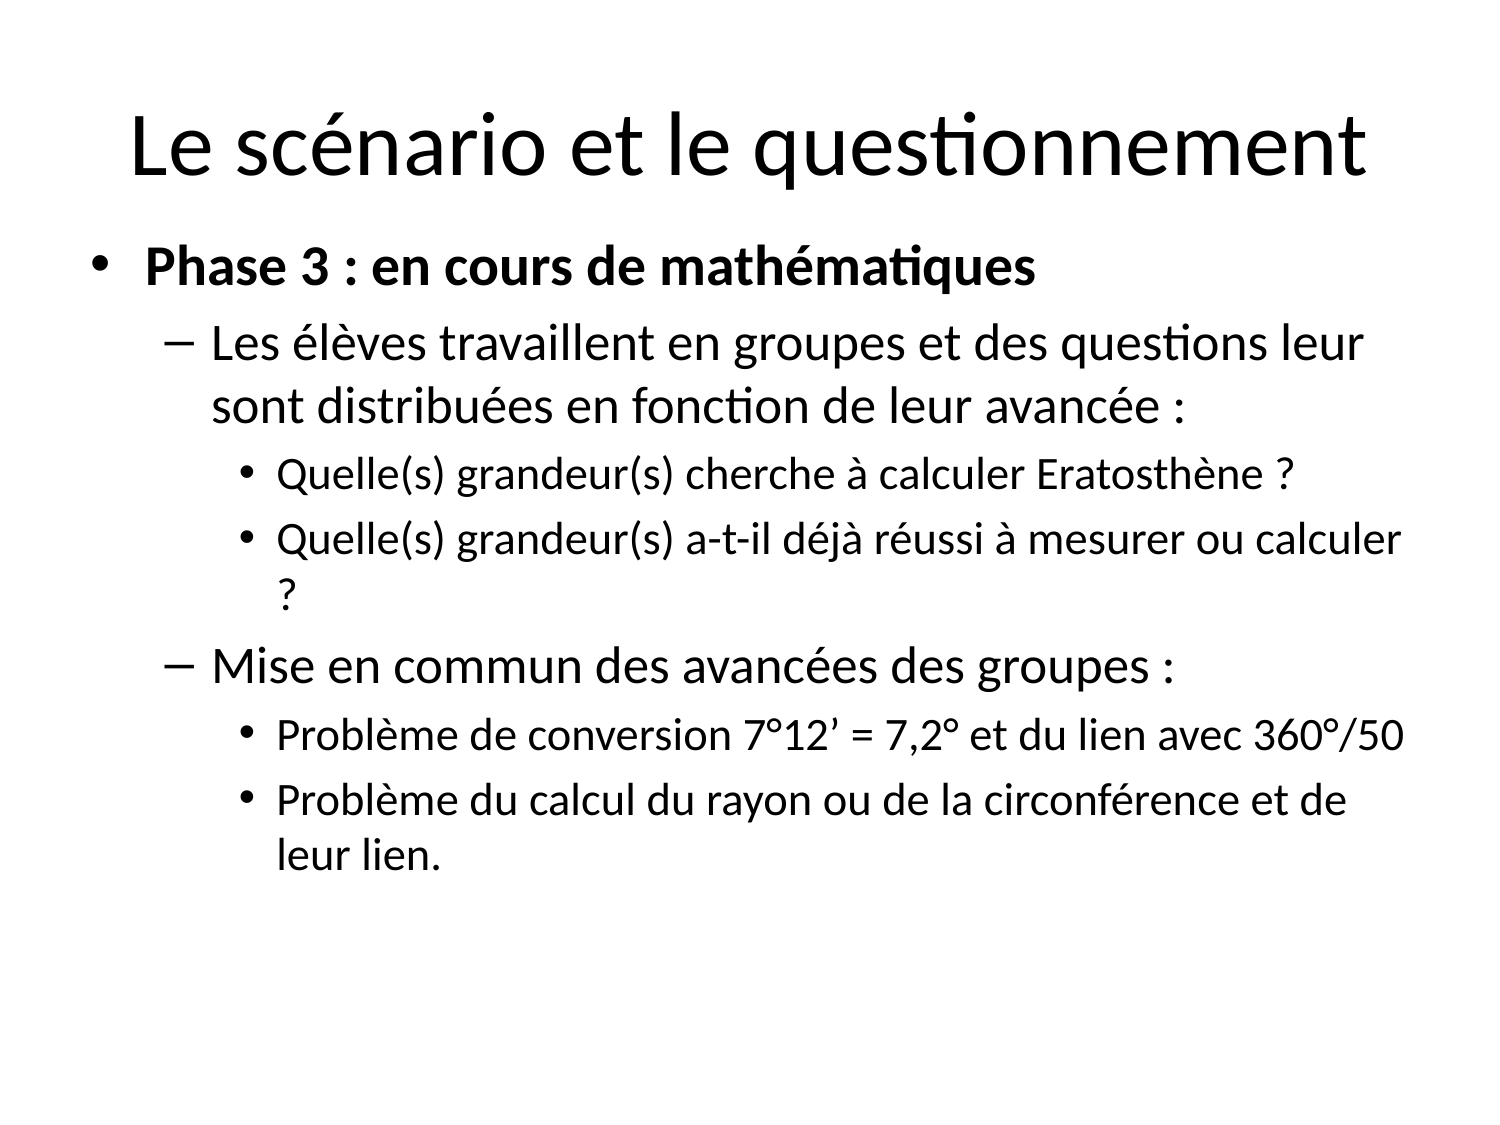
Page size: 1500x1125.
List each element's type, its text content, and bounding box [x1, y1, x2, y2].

title Le scénario et le questionnement [75, 45, 1425, 219]
list Phase 3 : en cours de mathématiques Les élèves travaillent en groupes et des questions leur sont distribuées en fonction de leur avancée : Quelle(s) grandeur(s) cherche à calculer Eratosthène ? Quelle(s) grandeur(s) a-t-il déjà réussi à mesurer ou calculer ? Mise en commun des avancées des groupes : Problème de conversion 7°12’ = 7,2° et du lien avec 360°/50 Problème du calcul du rayon ou de la circonférence et de leur lien. [75, 219, 1425, 929]
